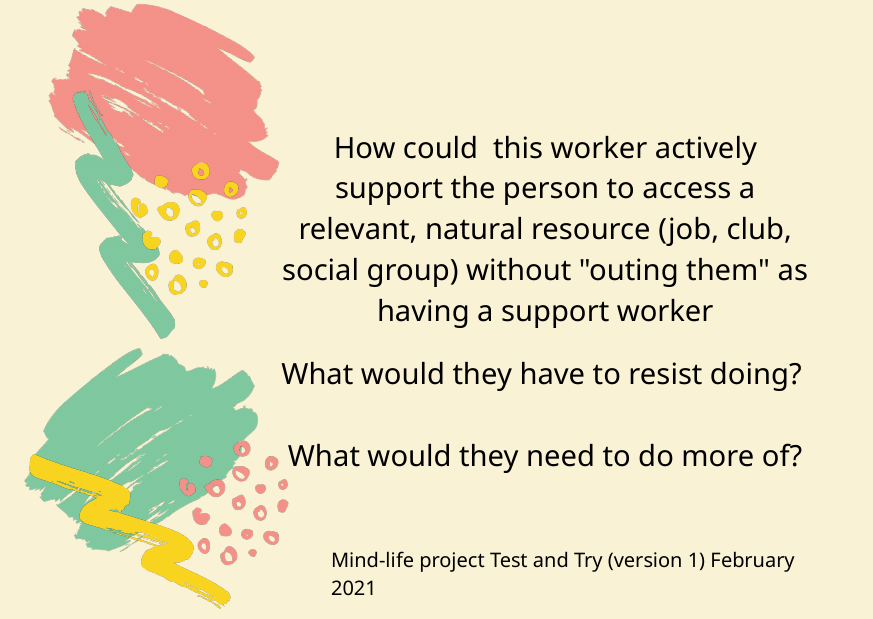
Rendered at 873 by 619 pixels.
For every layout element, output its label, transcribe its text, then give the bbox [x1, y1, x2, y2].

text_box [0, 0, 319, 619]
text_box How could this worker actively support the person to access a relevant, natural resource (job, club, social group) without "outing them" as having a support worker What would they have to resist doing? What would they need to do more of? [323, 123, 812, 473]
text_box Mind-life project Test and Try (version 1) February 2021 [331, 543, 812, 600]
